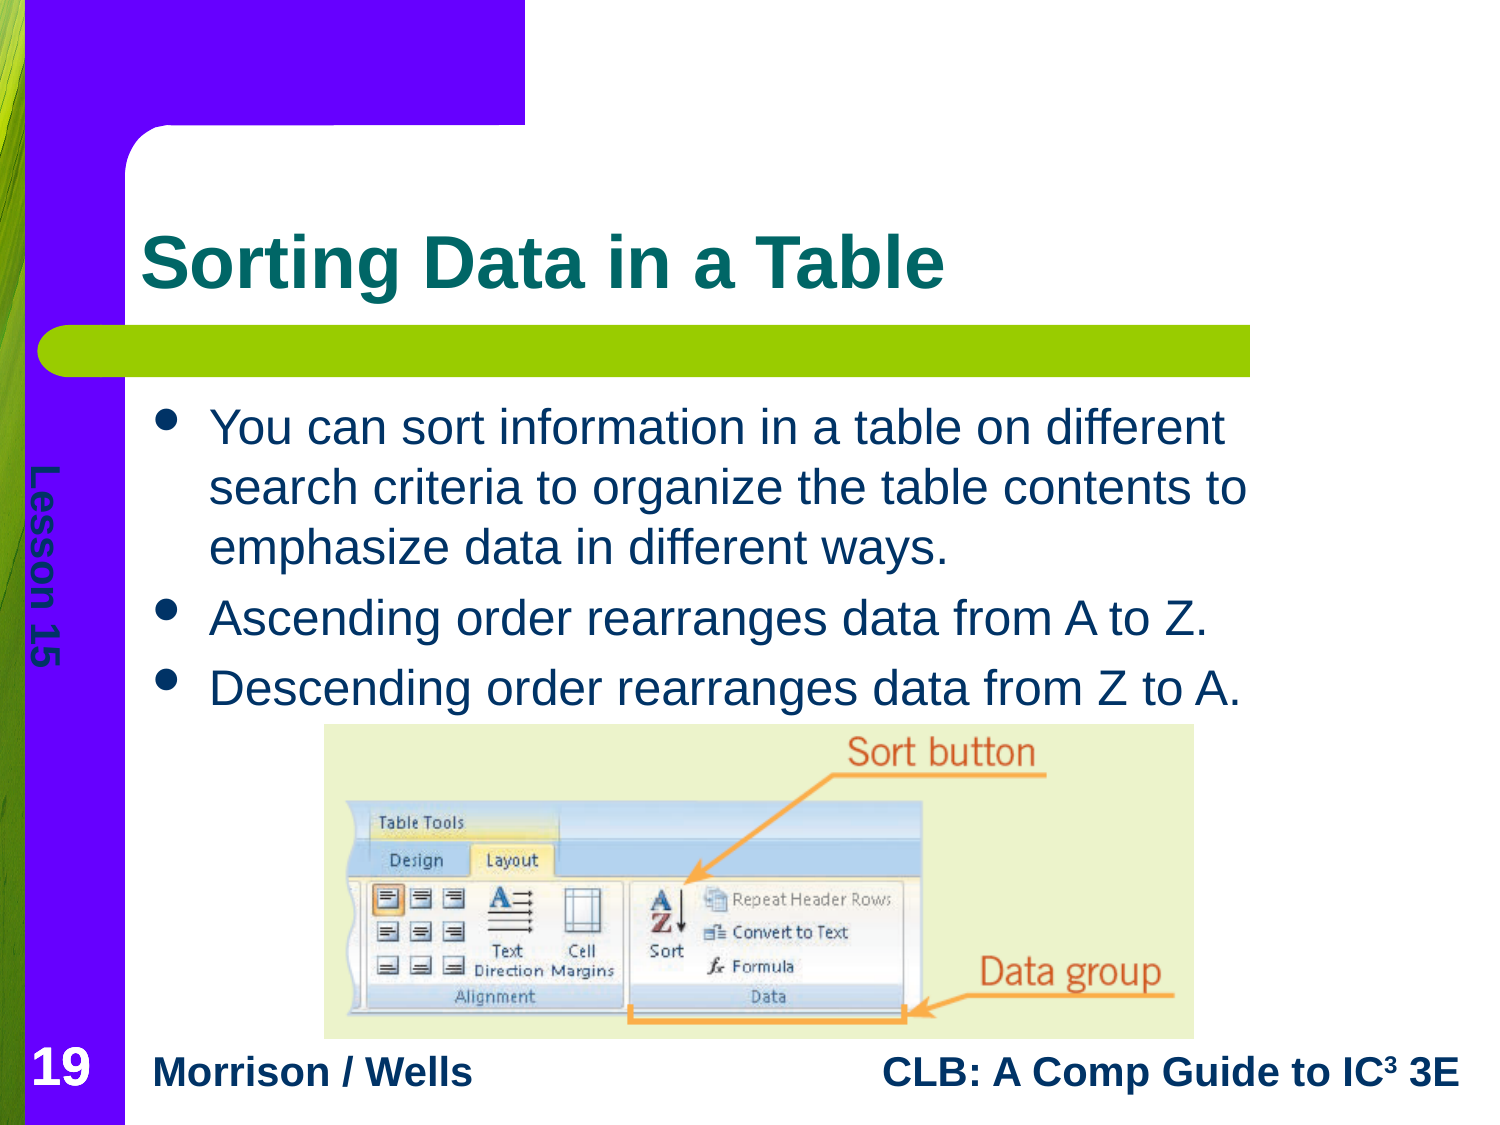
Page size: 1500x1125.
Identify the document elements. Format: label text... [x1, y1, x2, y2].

list You can sort information in a table on different search criteria to organize the table contents to emphasize data in different ways. Ascending order rearranges data from A to Z. Descending order rearranges data from Z to A. [137, 387, 1401, 1013]
title Sorting Data in a Table [124, 124, 1426, 313]
picture [0, 0, 25, 1125]
text_box 19 [13, 1023, 111, 1105]
picture [324, 724, 1194, 1040]
